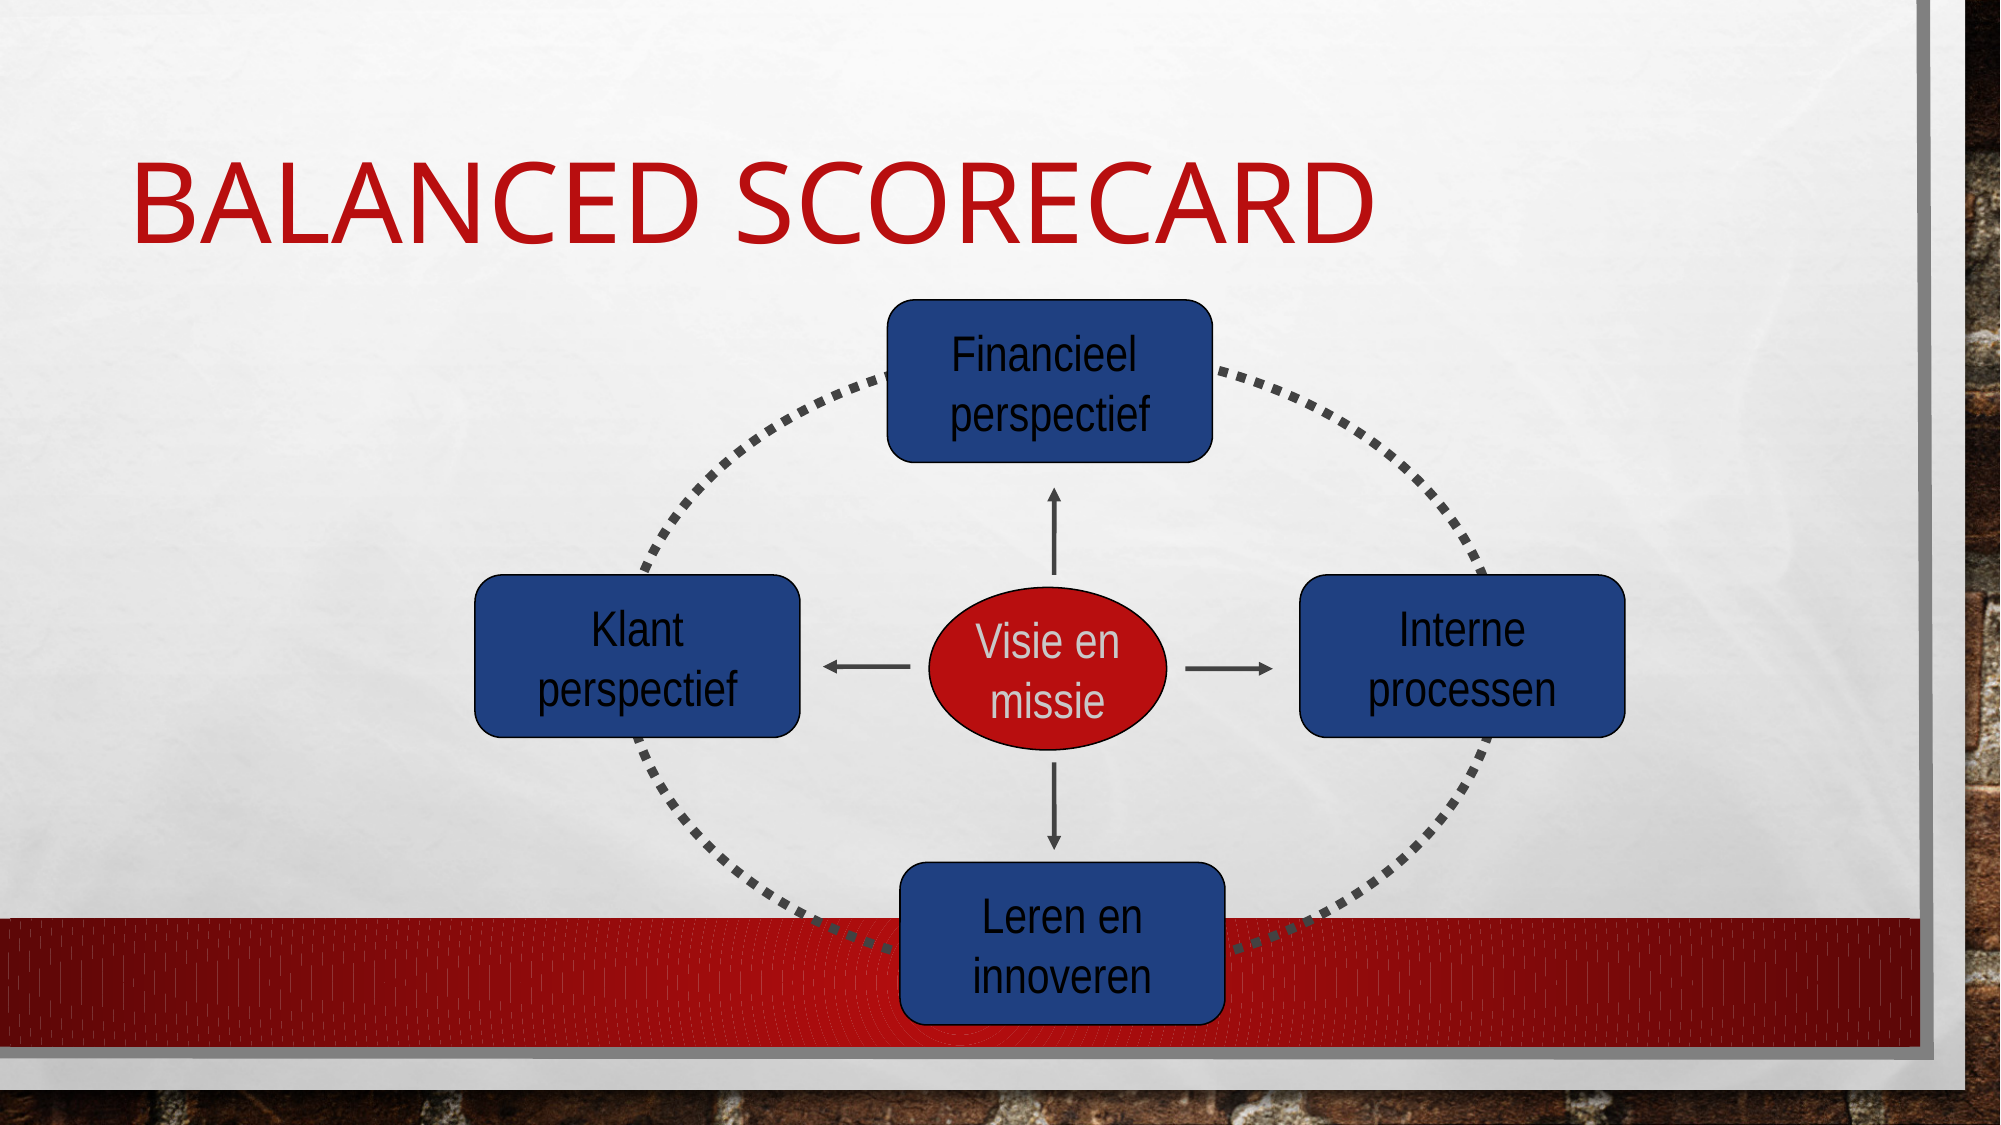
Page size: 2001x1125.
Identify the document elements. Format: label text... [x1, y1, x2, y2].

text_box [822, 487, 1274, 851]
text_box [637, 369, 1488, 953]
text_box Interne processen [1299, 574, 1625, 738]
text_box Financieel perspectief [887, 299, 1213, 463]
picture [0, 0, 2000, 1125]
text_box Klant perspectief [474, 574, 800, 738]
title Balanced scorecard [112, 112, 1818, 302]
text_box Leren en innoveren [899, 862, 1225, 1025]
